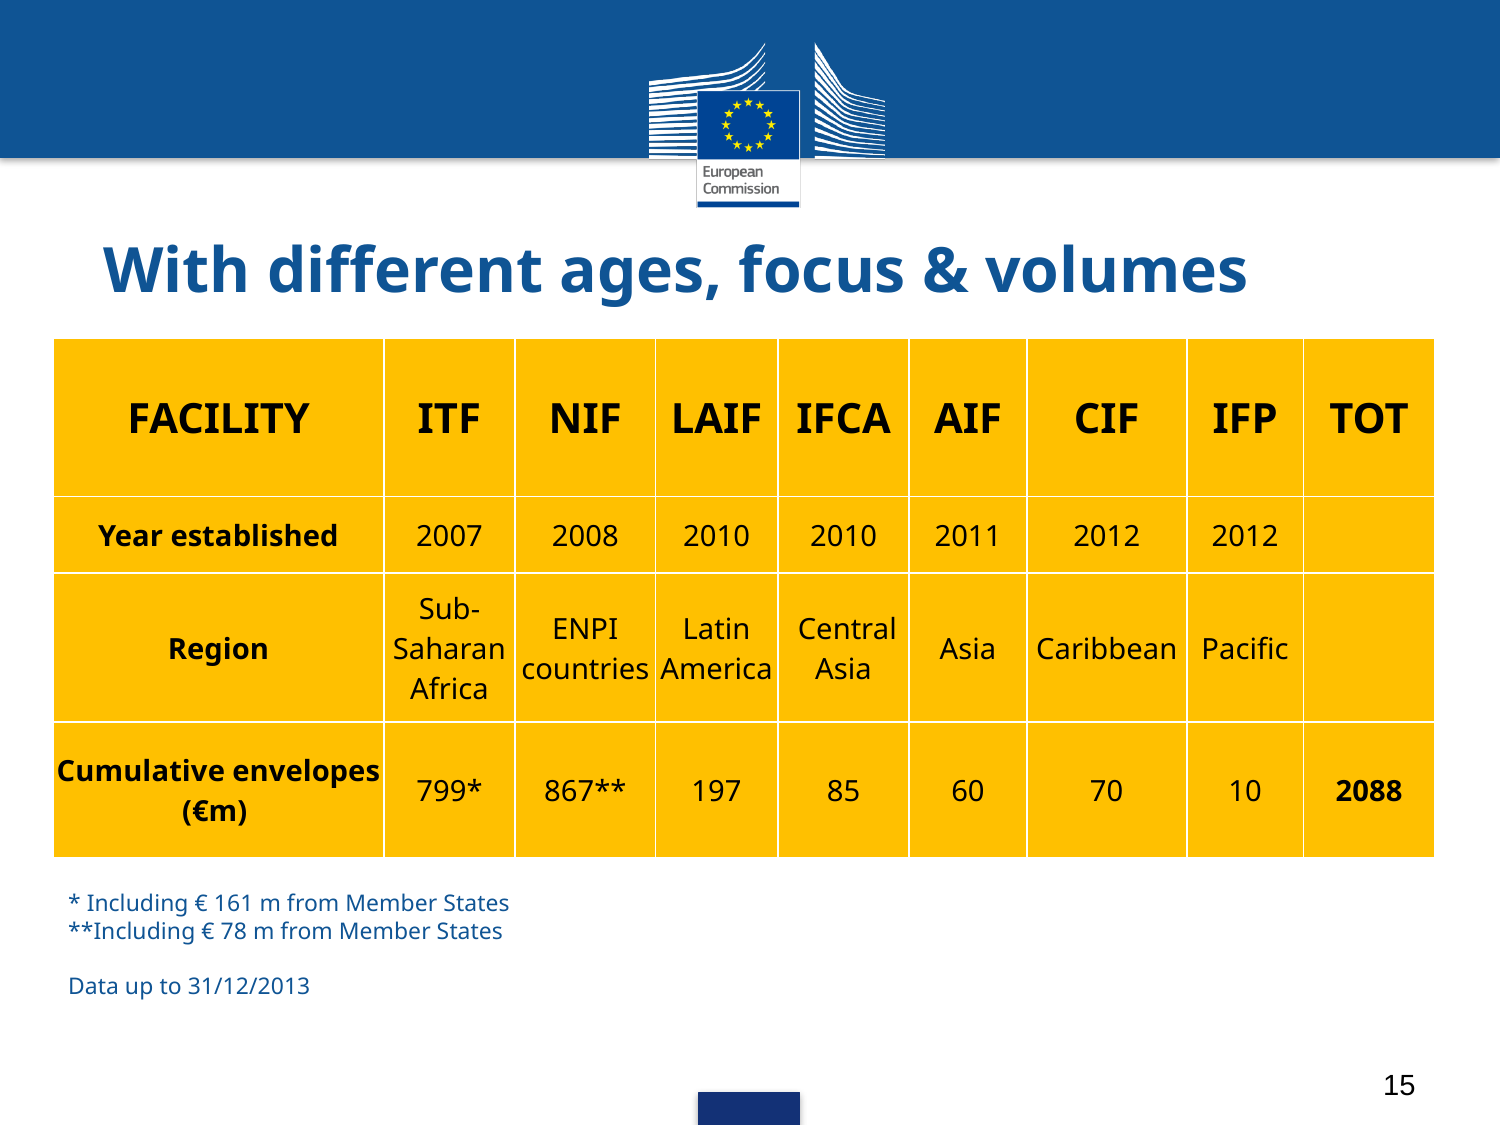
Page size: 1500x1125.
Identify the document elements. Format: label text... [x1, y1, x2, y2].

table_cell ENPI countries [516, 574, 655, 721]
table_cell Cumulative envelopes (€m) [54, 723, 383, 857]
table_cell Region [54, 574, 383, 721]
table_cell 85 [779, 723, 908, 857]
title With different ages, focus & volumes [29, 190, 1483, 345]
table_header FACILITY [54, 339, 383, 496]
table_cell 799* [385, 723, 514, 857]
table_cell [1304, 574, 1434, 721]
slide_number 15 [1305, 1058, 1431, 1102]
table_cell 2011 [910, 497, 1026, 572]
table_cell 2088 [1304, 723, 1434, 857]
table_header LAIF [656, 339, 777, 496]
table_cell 2012 [1188, 497, 1303, 572]
table_cell Pacific [1188, 574, 1303, 721]
table_cell Caribbean [1028, 574, 1186, 721]
table_cell Asia [910, 574, 1026, 721]
table_cell 60 [910, 723, 1026, 857]
table_cell Latin America [656, 574, 777, 721]
table_cell 10 [1188, 723, 1303, 857]
text_box * Including € 161 m from Member States **Including € 78 m from Member States Data up to 31/12/2013 [53, 881, 936, 1006]
table_cell 2007 [385, 497, 514, 572]
table_header CIF [1028, 339, 1186, 496]
table_cell [1304, 497, 1434, 572]
table_header IFCA [779, 339, 908, 496]
table_header NIF [516, 339, 655, 496]
table_cell 197 [656, 723, 777, 857]
table_cell 2008 [516, 497, 655, 572]
table_header TOT [1304, 339, 1434, 496]
table_header ITF [385, 339, 514, 496]
picture [649, 42, 885, 190]
table_header IFP [1188, 339, 1303, 496]
table_cell 2012 [1028, 497, 1186, 572]
table_header AIF [910, 339, 1026, 496]
table_cell Central Asia [779, 574, 908, 721]
table_cell 2010 [779, 497, 908, 572]
table_cell 867** [516, 723, 655, 857]
table_cell 2010 [656, 497, 777, 572]
table_cell Year established [54, 497, 383, 572]
table_cell Sub-Saharan Africa [385, 574, 514, 721]
table_cell 70 [1028, 723, 1186, 857]
